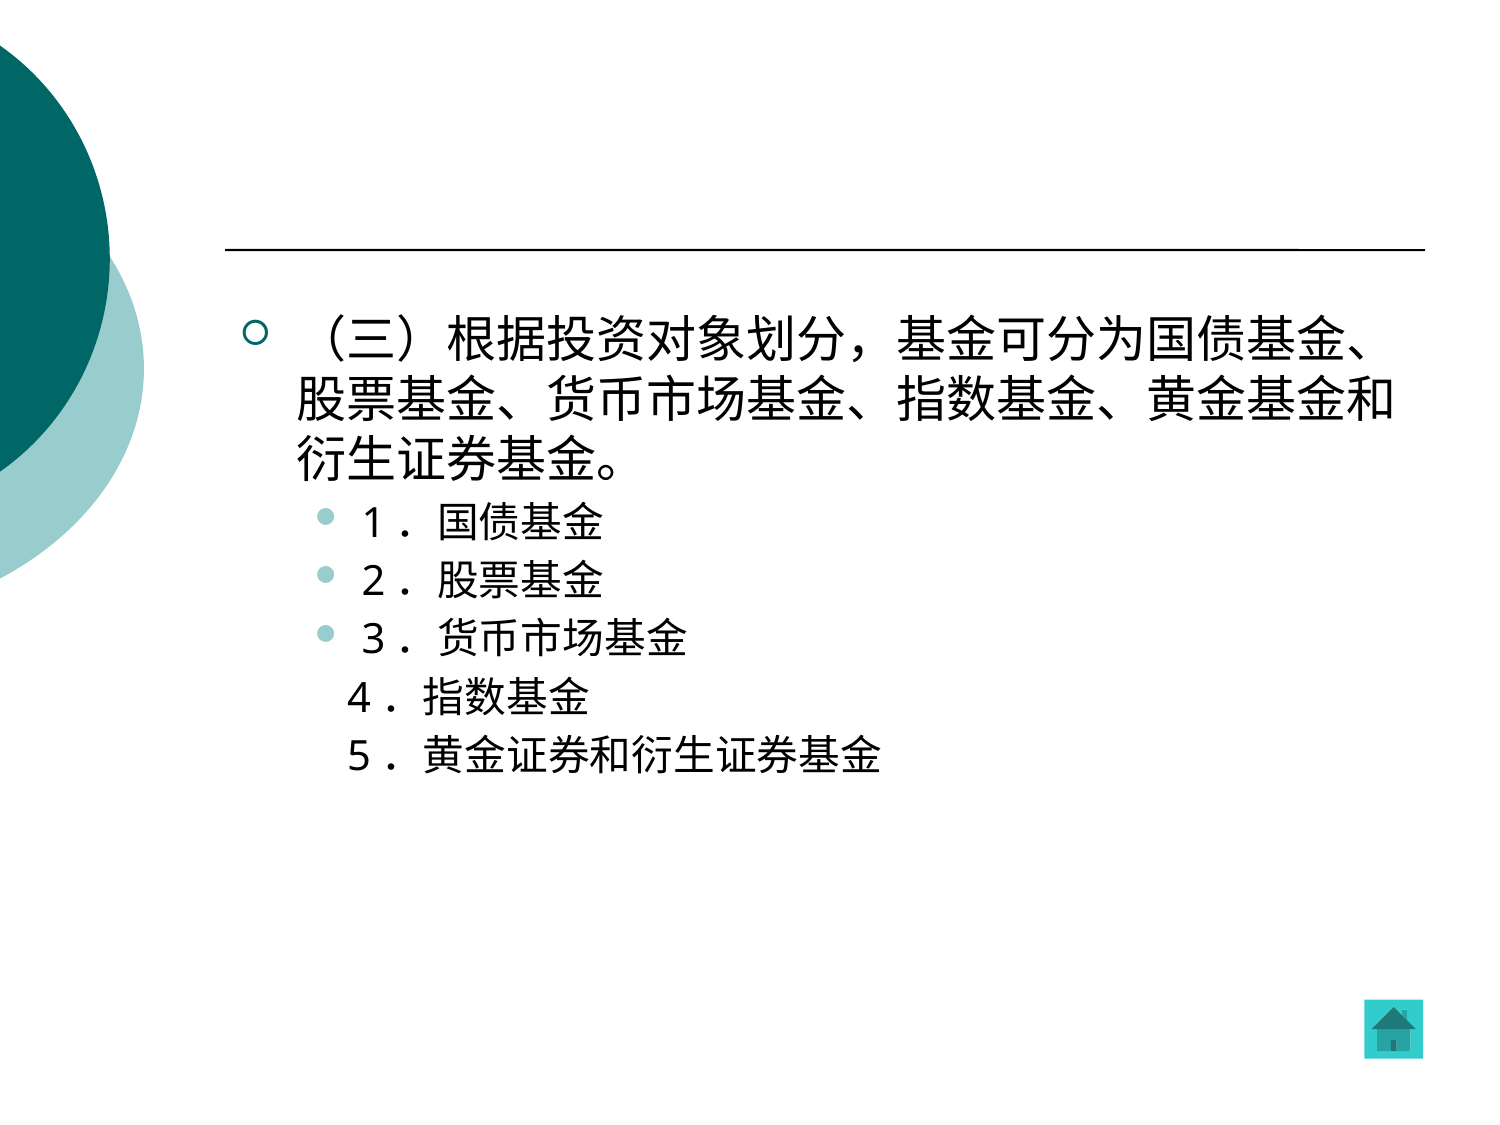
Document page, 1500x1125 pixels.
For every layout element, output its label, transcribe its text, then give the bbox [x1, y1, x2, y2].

text_box [1364, 999, 1424, 1059]
list （三）根据投资对象划分，基金可分为国债基金、股票基金、货币市场基金、指数基金、黄金基金和衍生证券基金。 1．国债基金 2．股票基金 3．货币市场基金 4．指数基金 5．黄金证券和衍生证券基金 [224, 299, 1436, 975]
